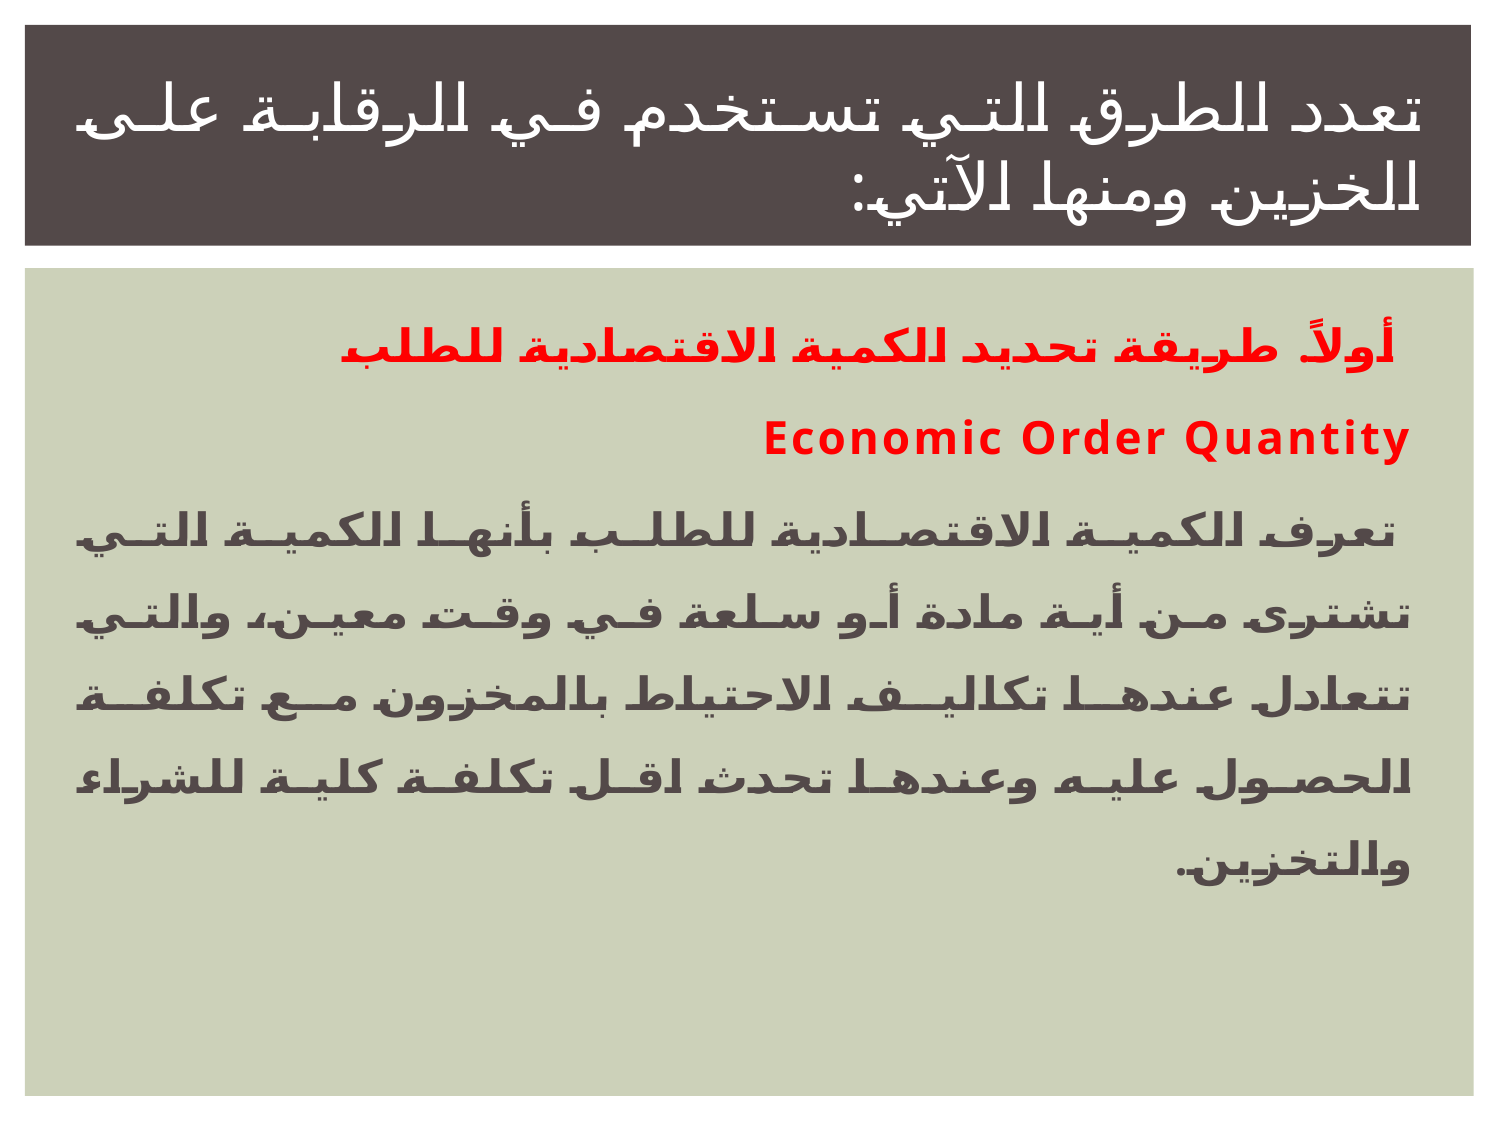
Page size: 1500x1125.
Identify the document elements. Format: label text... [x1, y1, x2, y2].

title تعدد الطرق التي تستخدم في الرقابة على الخزين ومنها الآتي: [62, 58, 1438, 232]
list أولاً. طريقة تحديد الكمية الاقتصادية للطلب Economic Order Quantity تعرف الكمية الاقتصادية للطلب بأنها الكمية التي تشترى من أية مادة أو سلعة في وقت معين، والتي تتعادل عندها تكاليف الاحتياط بالمخزون مع تكلفة الحصول عليه وعندها تحدث اقل تكلفة كلية للشراء والتخزين. [62, 281, 1442, 1005]
